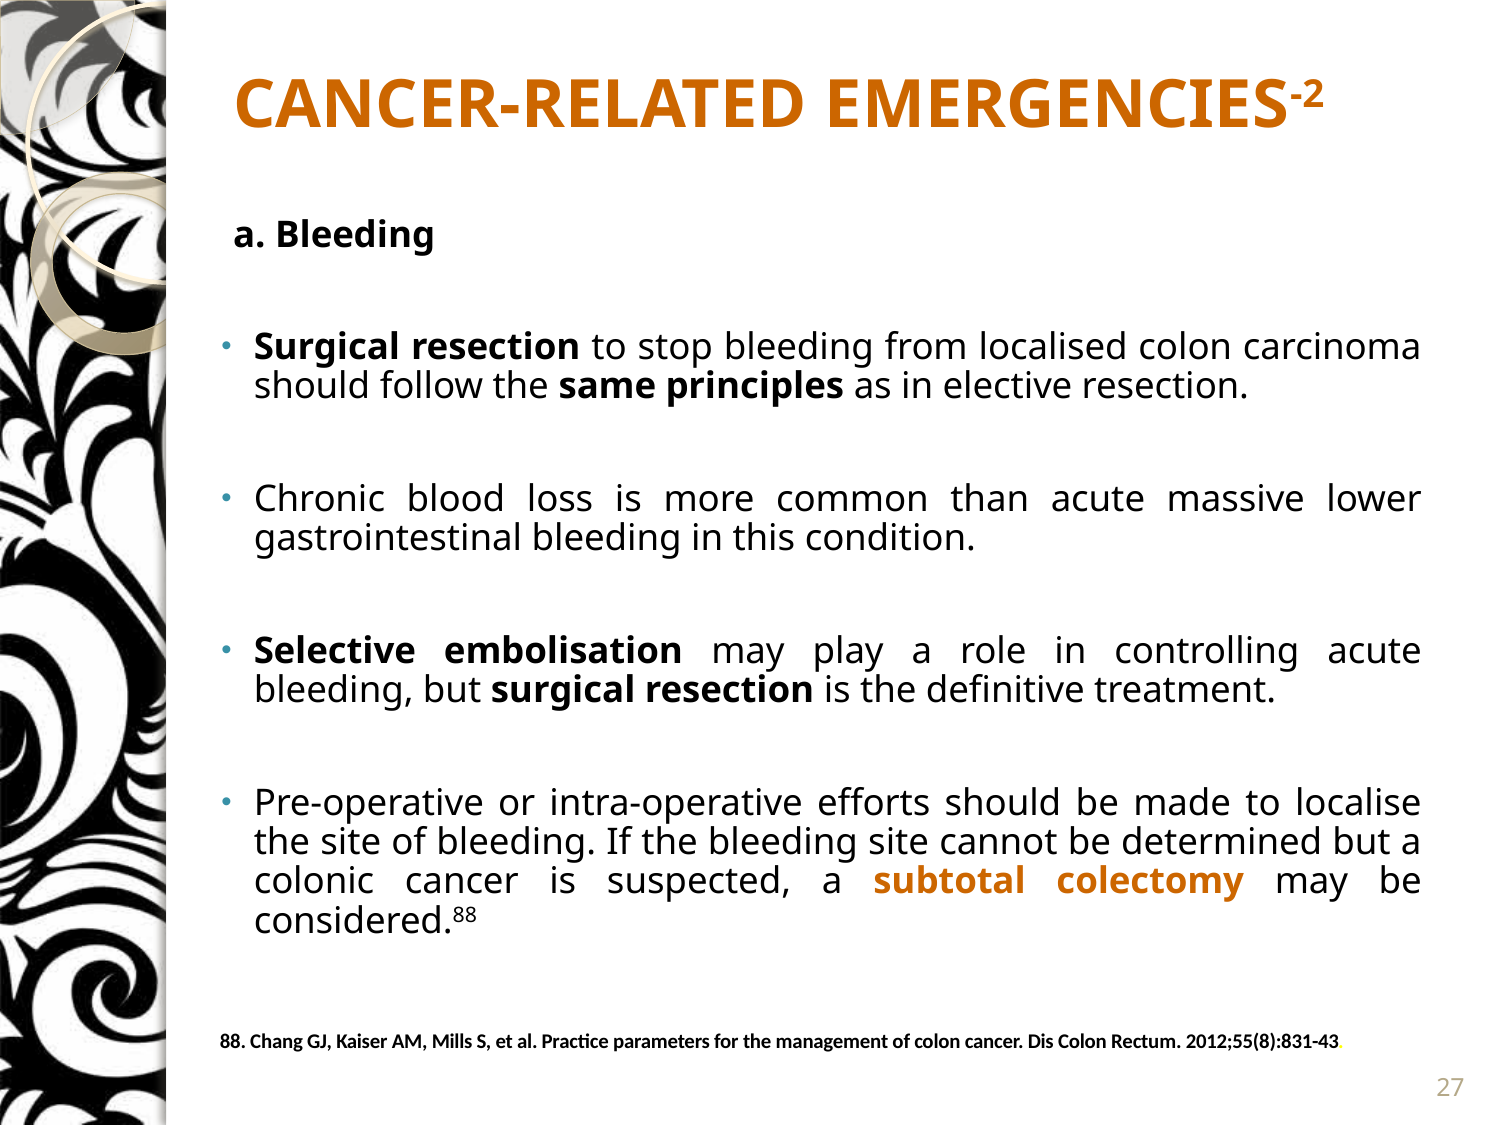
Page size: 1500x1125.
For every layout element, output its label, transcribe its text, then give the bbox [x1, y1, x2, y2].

list a. Bleeding Surgical resection to stop bleeding from localised colon carcinoma should follow the same principles as in elective resection. Chronic blood loss is more common than acute massive lower gastrointestinal bleeding in this condition. Selective embolisation may play a role in controlling acute bleeding, but surgical resection is the definitive treatment. Pre-operative or intra-operative efforts should be made to localise the site of bleeding. If the bleeding site cannot be determined but a colonic cancer is suspected, a subtotal colectomy may be considered.88 [206, 208, 1437, 996]
picture [136, 0, 164, 4]
picture [62, 195, 160, 280]
slide_number 27 [1413, 1034, 1488, 1113]
picture [32, 13, 160, 207]
title CANCER-RELATED EMERGENCIES-2 [218, 7, 1449, 195]
picture [0, 134, 166, 1125]
picture [53, 241, 160, 332]
text_box 88. Chang GJ, Kaiser AM, Mills S, et al. Practice parameters for the management of colon cancer. Dis Colon Rectum. 2012;55(8):831-43. [204, 1020, 1436, 1061]
